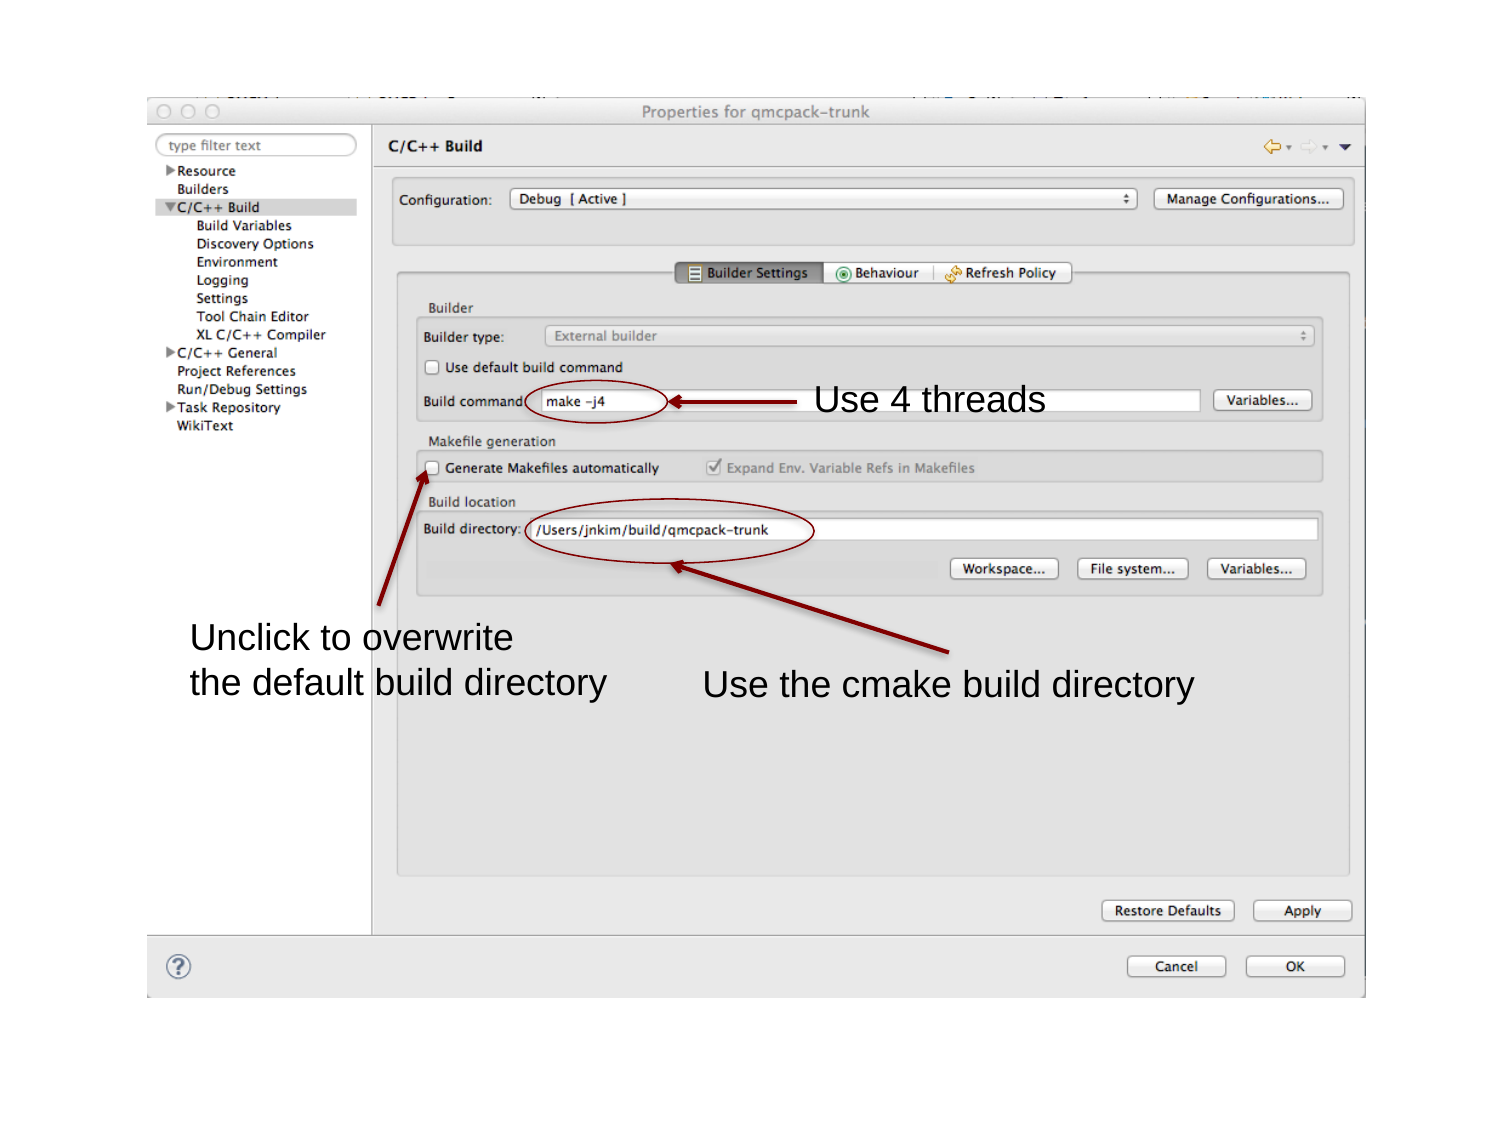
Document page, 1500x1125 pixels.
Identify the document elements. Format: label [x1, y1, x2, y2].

text_box [378, 469, 427, 606]
text_box [669, 562, 950, 653]
picture [147, 97, 1366, 998]
